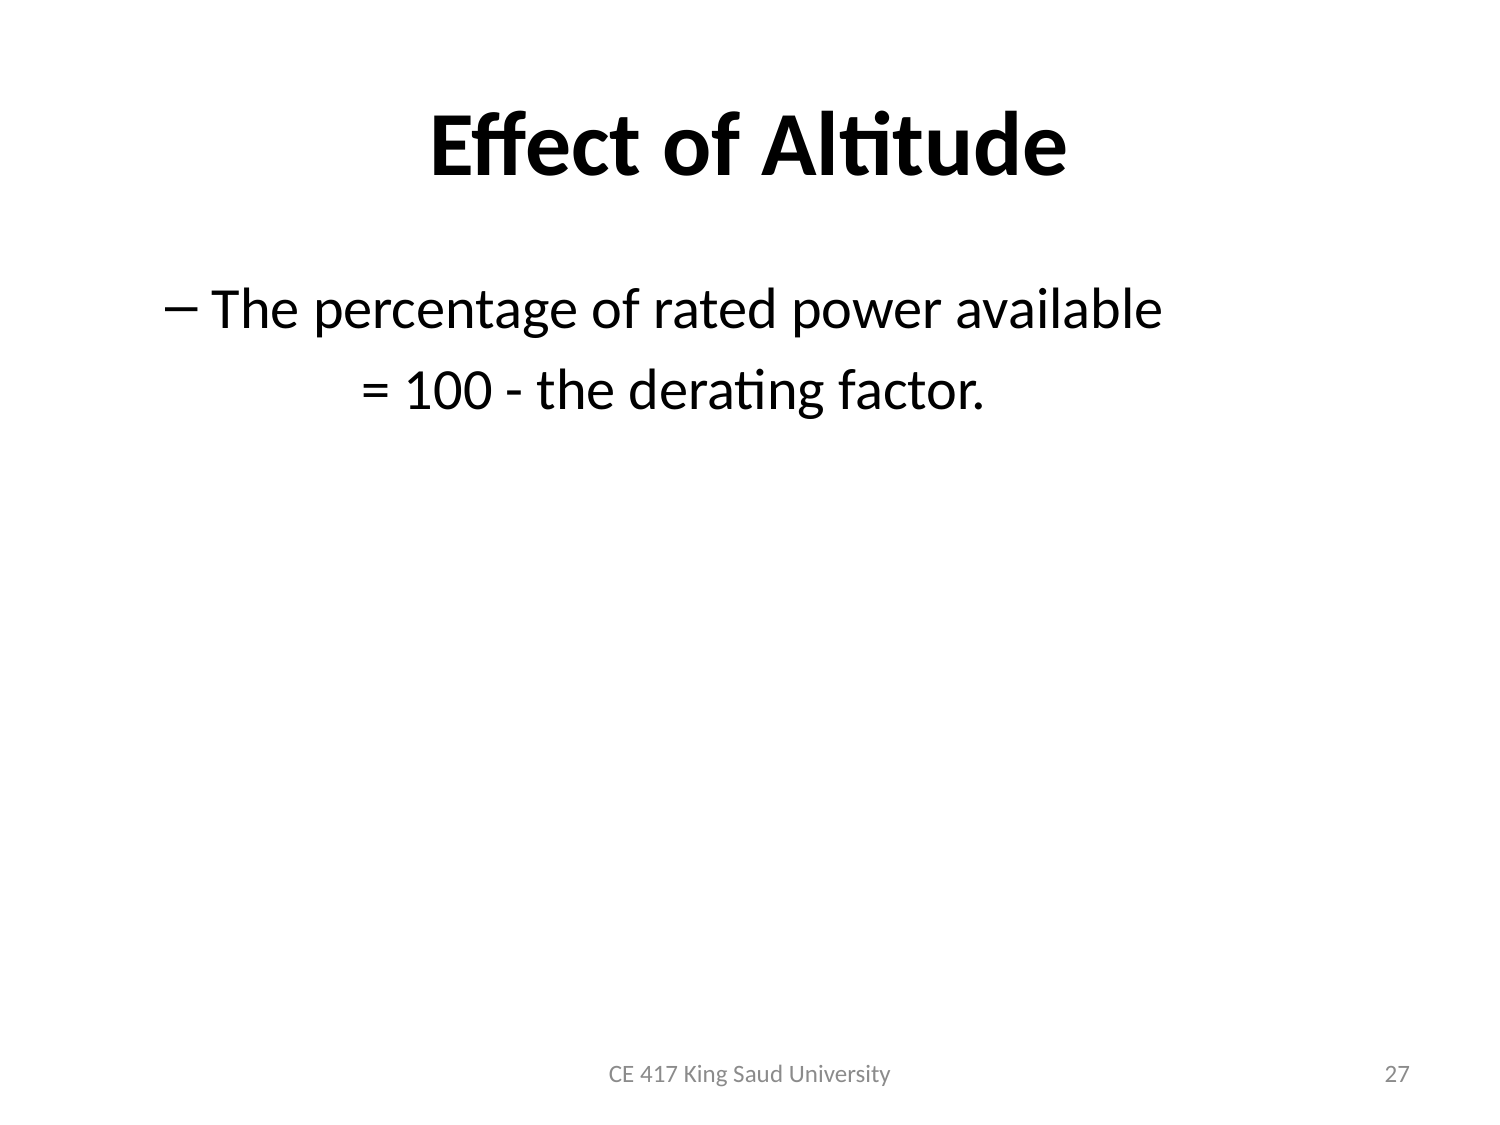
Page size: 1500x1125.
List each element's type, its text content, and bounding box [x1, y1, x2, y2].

list The percentage of rated power available = 100 - the derating factor. [75, 262, 1425, 1005]
footer CE 417 King Saud University [512, 1042, 988, 1103]
slide_number 27 [1074, 1042, 1425, 1103]
title Effect of Altitude [75, 45, 1425, 233]
